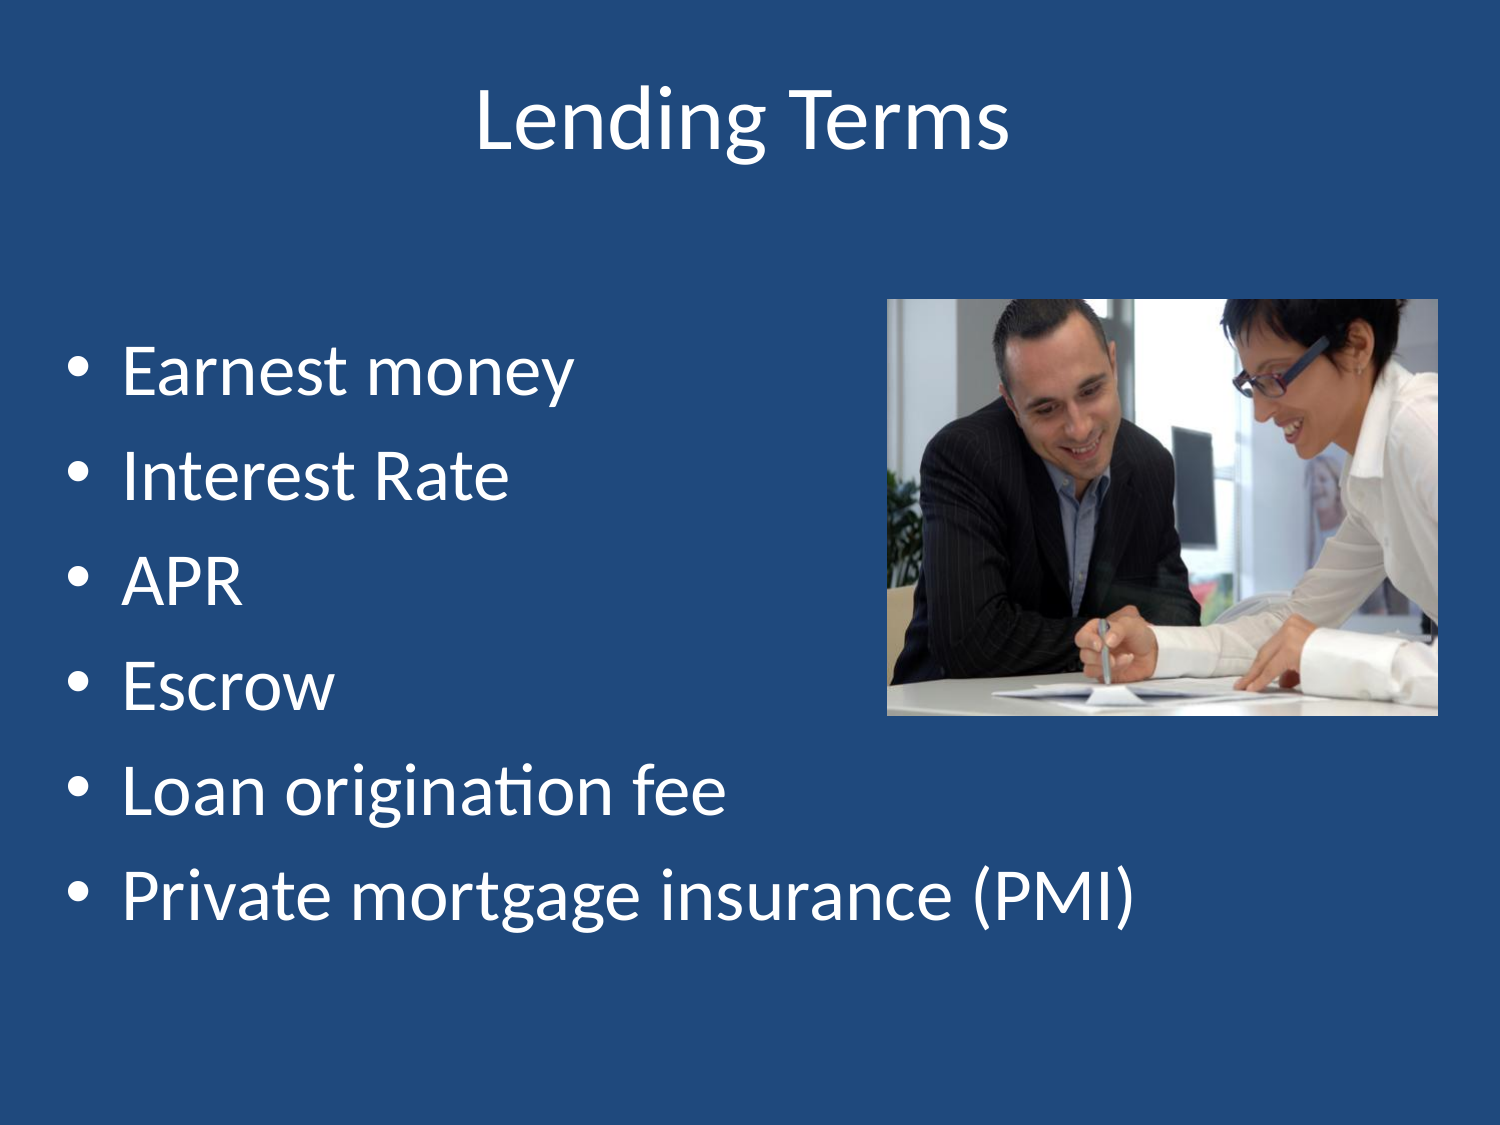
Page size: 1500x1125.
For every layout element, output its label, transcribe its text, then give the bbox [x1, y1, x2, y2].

list Earnest money Interest Rate APR Escrow Loan origination fee Private mortgage insurance (PMI) [50, 312, 1321, 981]
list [887, 299, 1438, 716]
title Lending Terms [75, 0, 1413, 225]
